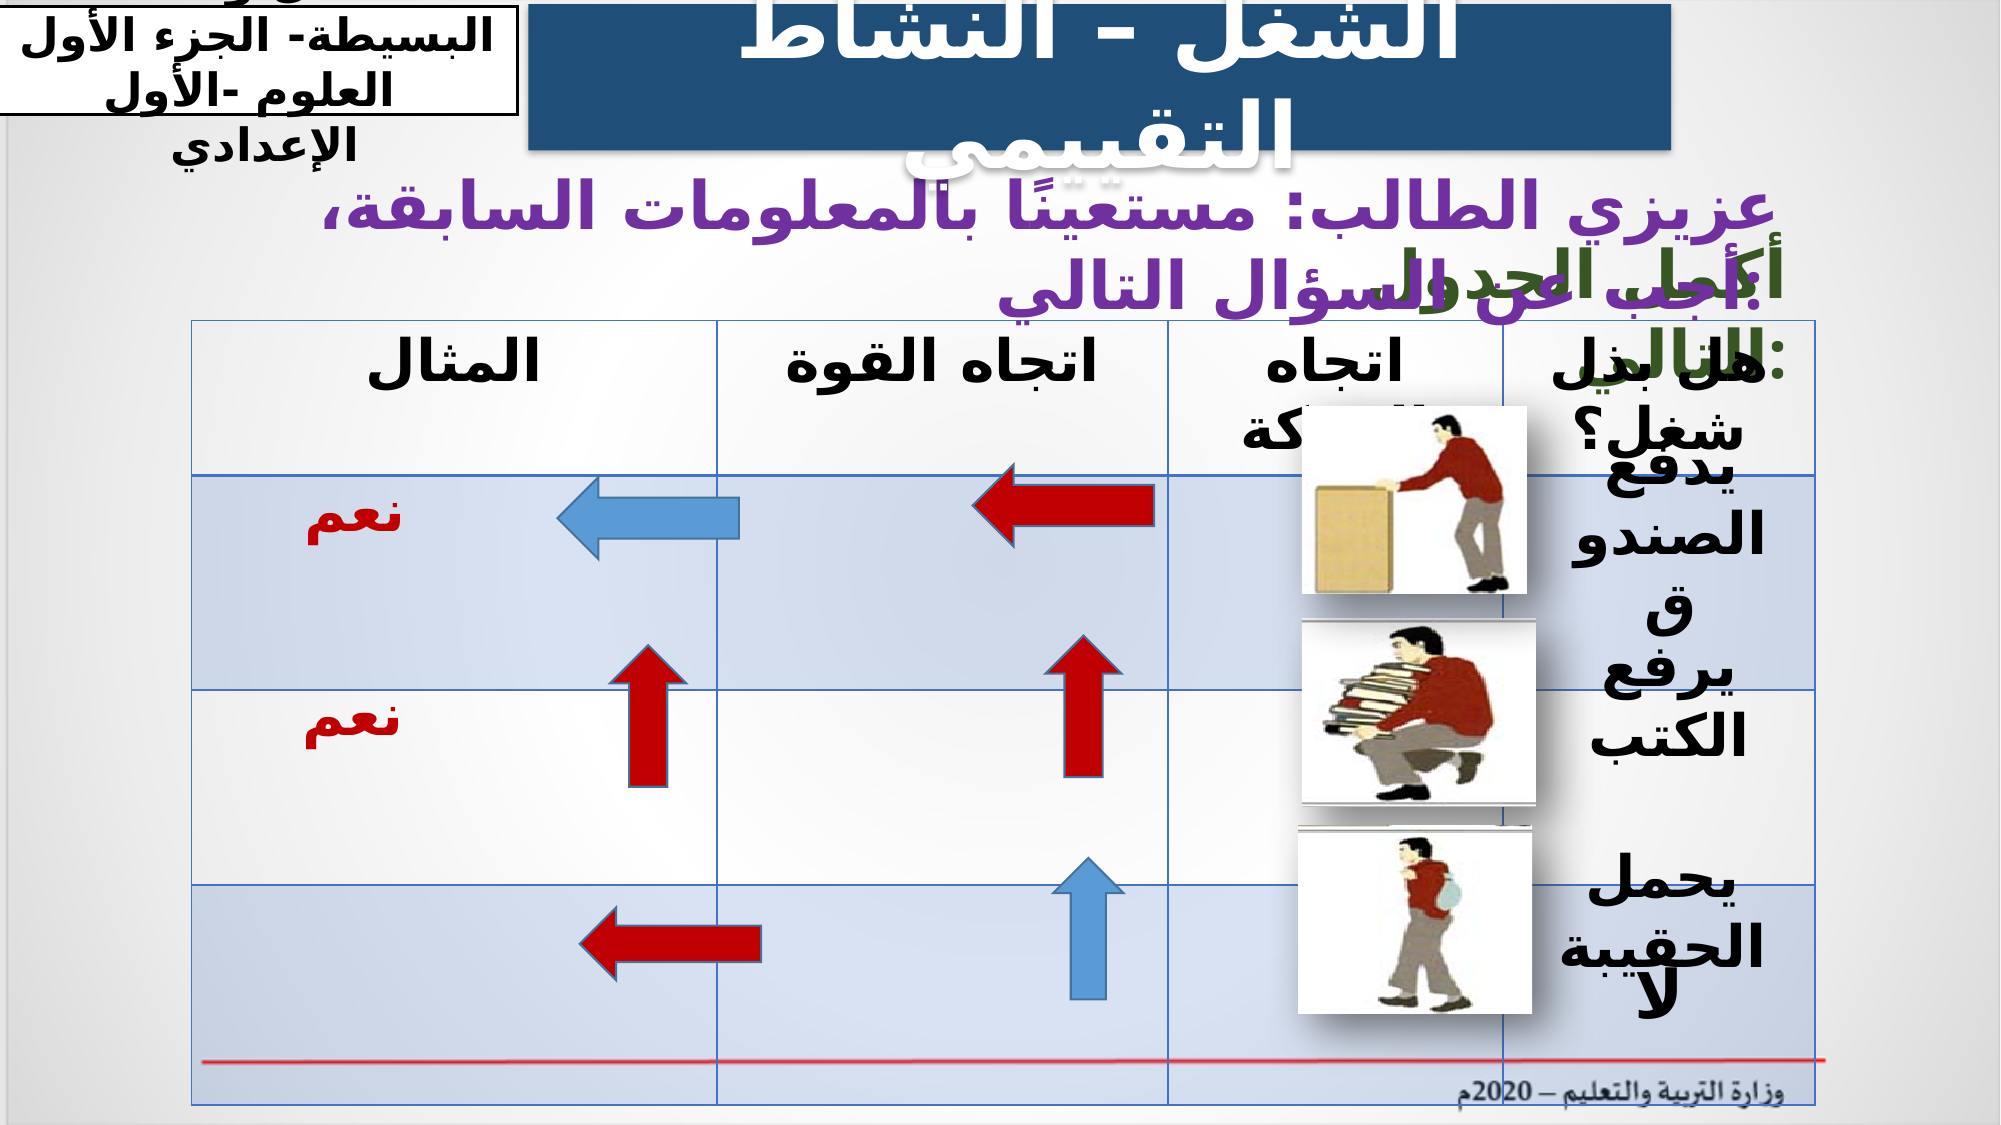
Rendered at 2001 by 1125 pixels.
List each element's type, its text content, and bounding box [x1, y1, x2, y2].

table_header اتجاه القوة [718, 330, 1167, 474]
text_box الشغل – النشاط التقييمي [527, 3, 1672, 151]
table_cell [718, 477, 1167, 689]
table_header اتجاه الحركة [1169, 330, 1502, 474]
table_cell [1583, 691, 1814, 884]
table_cell [192, 886, 716, 1104]
picture [0, 0, 2001, 1125]
table_cell [1169, 691, 1286, 884]
text_box [1042, 634, 1125, 779]
table_cell [1169, 477, 1289, 689]
table_cell [1765, 477, 1814, 689]
table_cell [192, 691, 716, 884]
table_cell [192, 477, 716, 689]
table_cell [718, 886, 1167, 1104]
text_box [578, 904, 763, 983]
text_box يحمل الحقيبة [1533, 831, 1794, 987]
text_box عزيزي الطالب: مستعينًا بالمعلومات السابقة، أجب عن السؤال التالي: [291, 155, 1796, 330]
table_cell [718, 691, 1167, 884]
text_box يرفع الكتب [1573, 620, 1765, 776]
table_header هل بذل شغل؟ [1504, 321, 1814, 474]
text_box [1050, 856, 1127, 1001]
text_box [607, 643, 689, 788]
text_box نعم [274, 465, 436, 551]
text_box يدفع الصندوق [1540, 418, 1803, 644]
text_box أكمل الجدول التالي: [1796, 224, 1803, 320]
text_box [971, 461, 1156, 550]
text_box الشغل والآلات البسيطة- الجزء الأول العلوم -الأول الإعدادي [0, 5, 519, 116]
text_box نعم [272, 669, 435, 755]
table_cell لا [1504, 886, 1814, 1104]
table_header المثال [192, 321, 716, 474]
text_box [555, 474, 740, 562]
table_cell [1169, 886, 1502, 1104]
